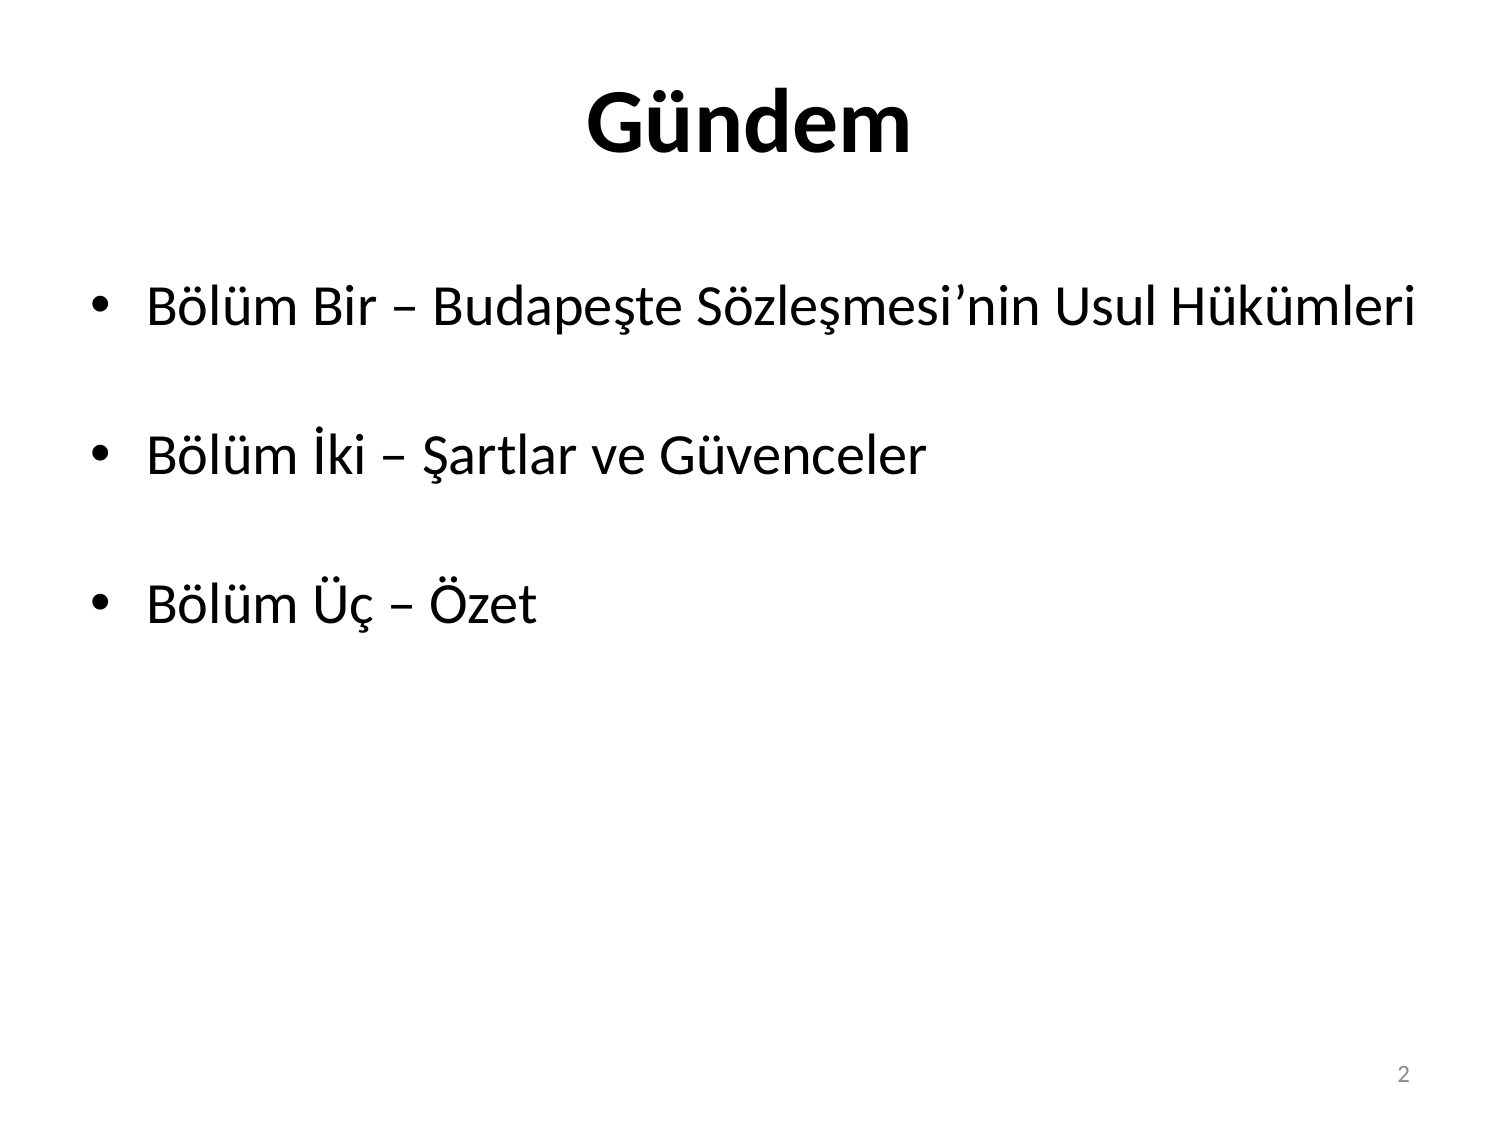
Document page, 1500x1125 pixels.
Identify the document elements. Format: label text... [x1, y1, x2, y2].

title Gündem [74, 44, 1426, 185]
list Bölüm Bir – Budapeşte Sözleşmesi’nin Usul Hükümleri Bölüm İki – Şartlar ve Güvenceler Bölüm Üç – Özet [74, 185, 1472, 1088]
slide_number 2 [1074, 1042, 1425, 1103]
